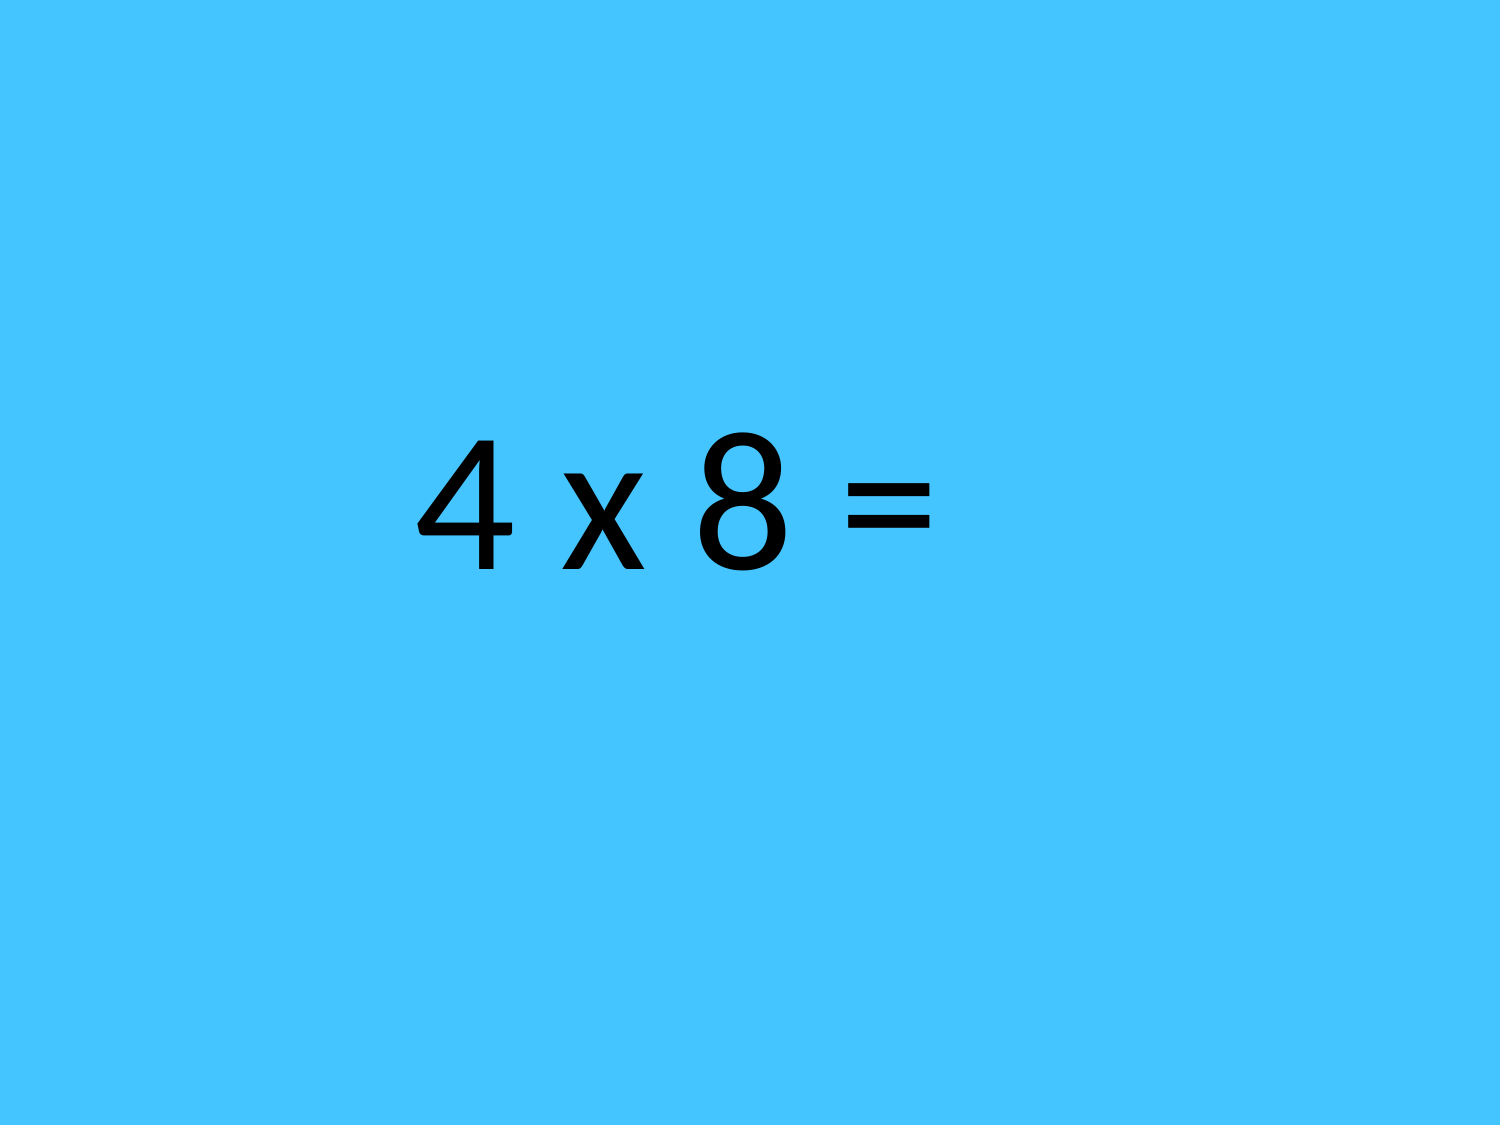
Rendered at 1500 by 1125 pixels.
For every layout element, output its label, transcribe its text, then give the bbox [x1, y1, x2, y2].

text_box 4 x 8 = [399, 362, 1063, 618]
